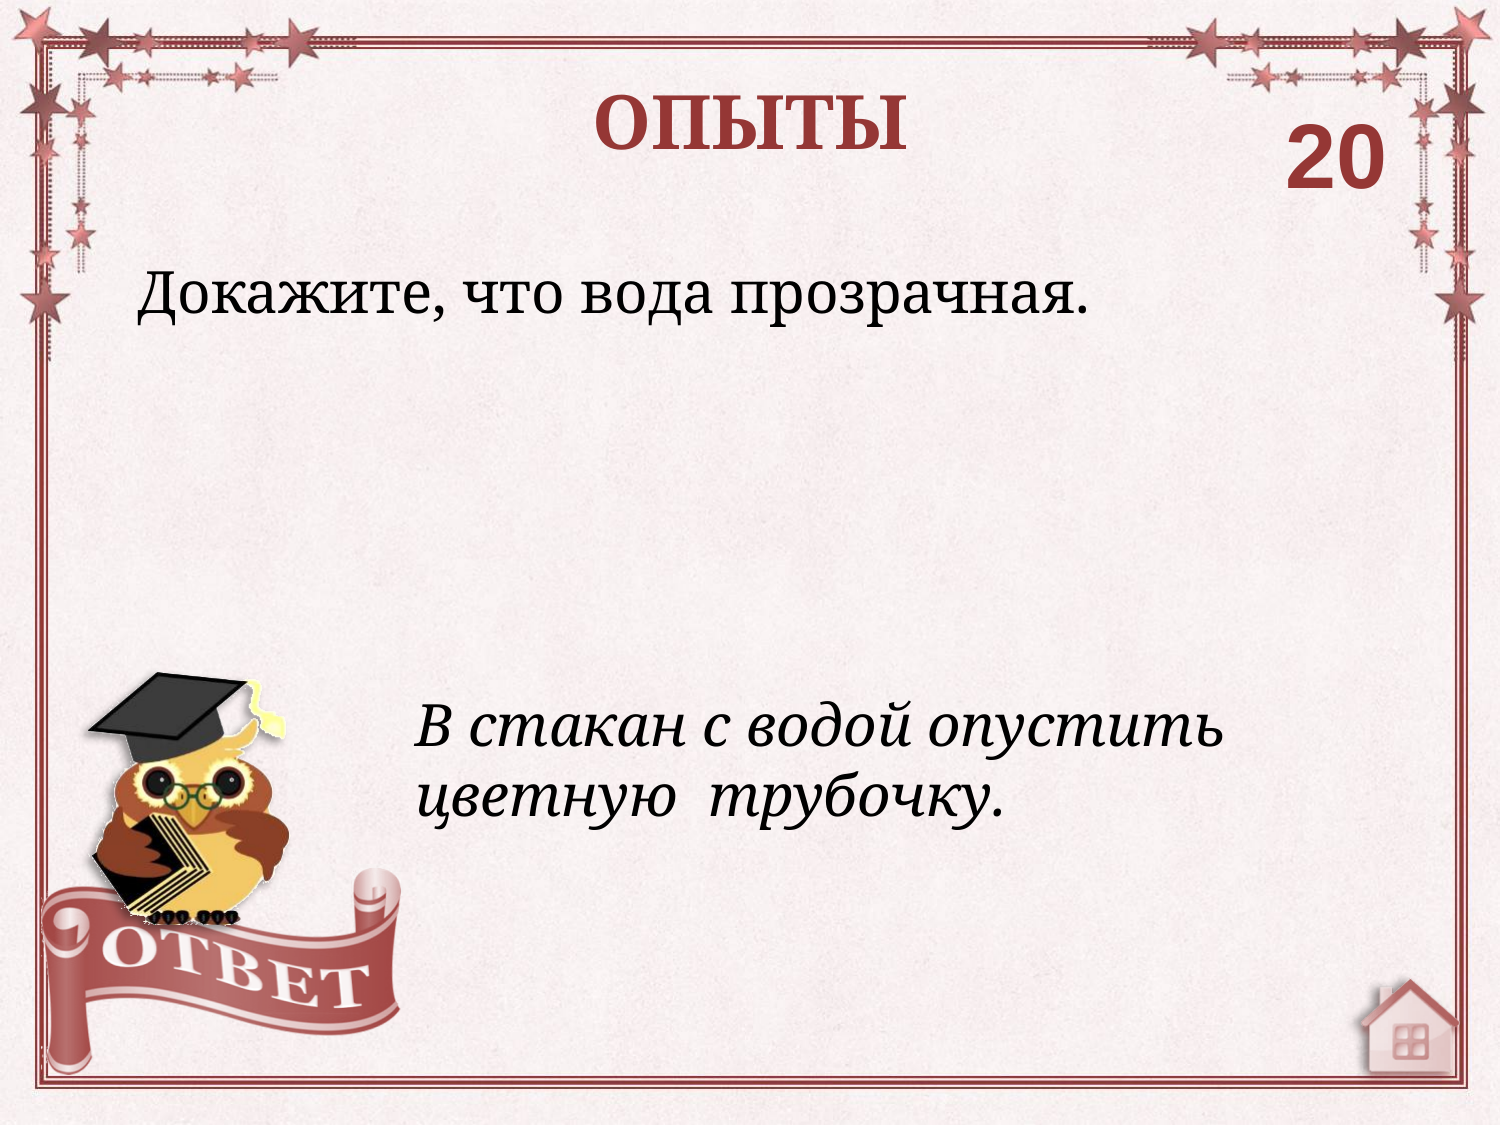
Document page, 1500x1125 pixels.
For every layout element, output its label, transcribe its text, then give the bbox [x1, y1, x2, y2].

text_box ОПЫТЫ [301, 66, 1200, 172]
text_box В стакан с водой опустить цветную трубочку. [400, 681, 1435, 836]
text_box Докажите, что вода прозрачная. [123, 247, 1378, 415]
picture [0, 0, 1500, 1125]
text_box 20 [1266, 89, 1407, 215]
